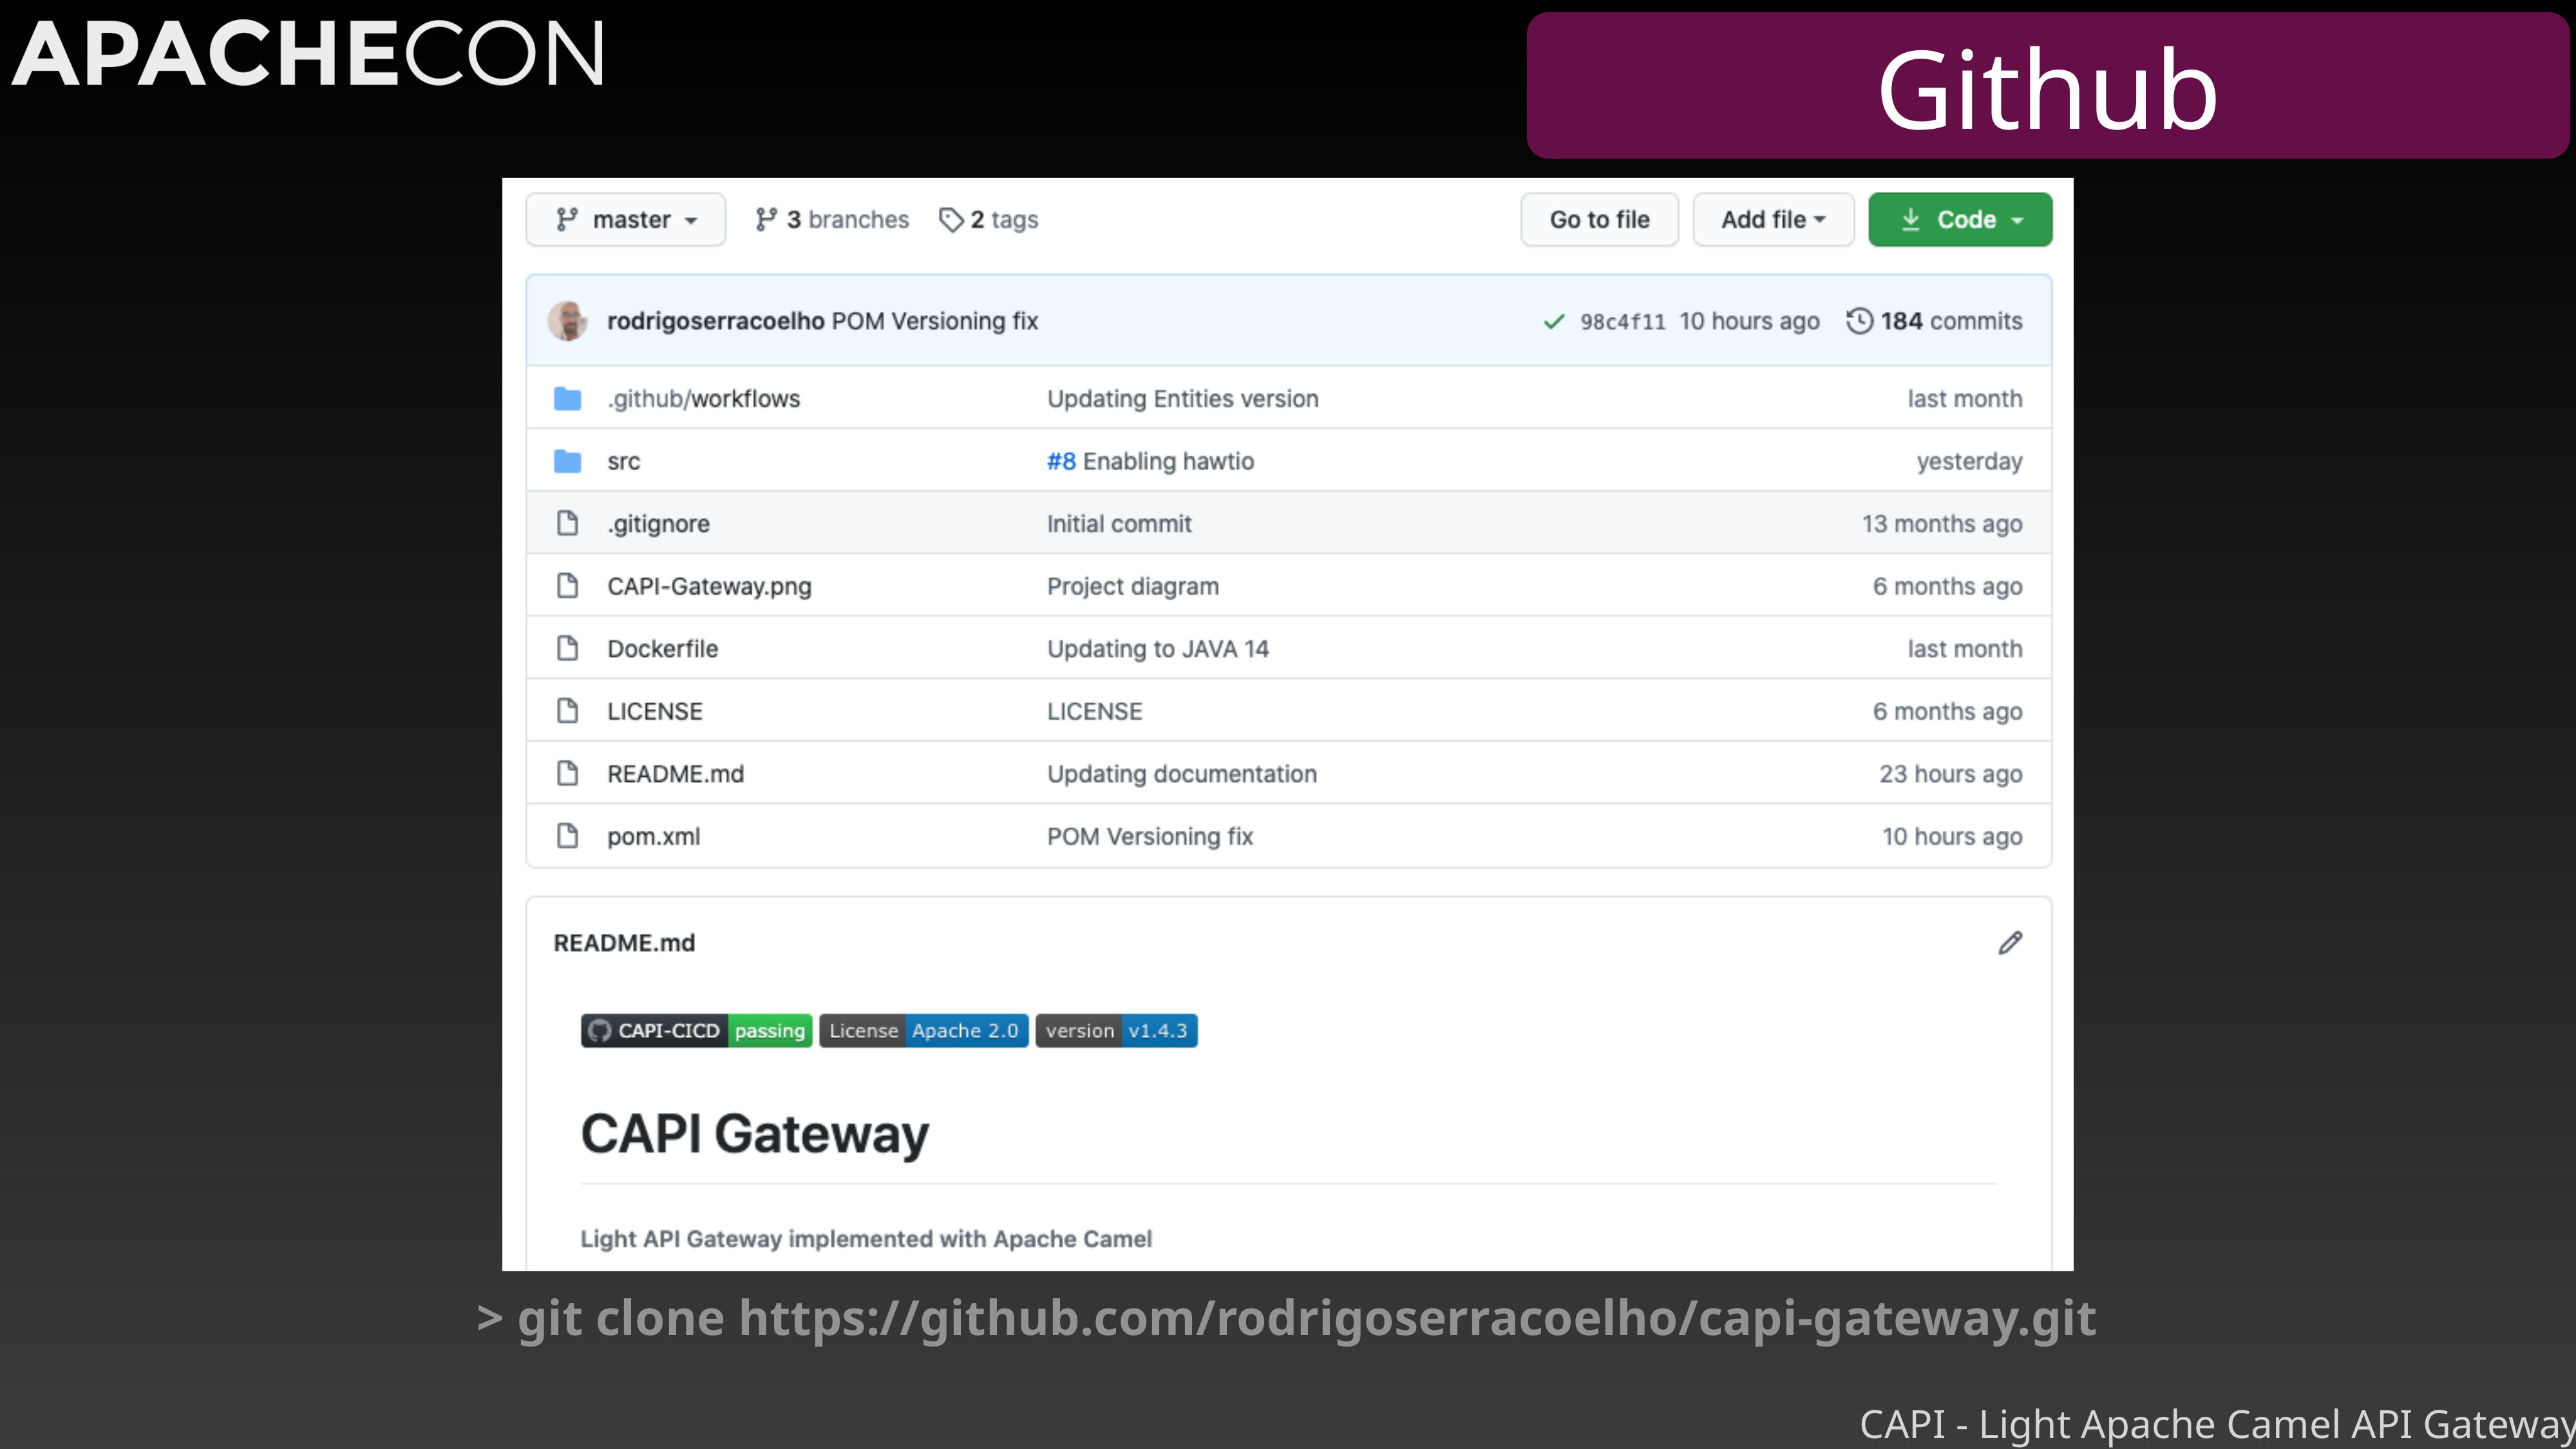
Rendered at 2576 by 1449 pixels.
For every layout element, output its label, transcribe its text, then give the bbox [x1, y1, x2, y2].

text_box > git clone https://github.com/rodrigoserracoelho/capi-gateway.git [471, 1282, 2105, 1351]
picture [11, 19, 602, 86]
subtitle CAPI - Light Apache Camel API Gateway [1066, 1394, 2576, 1449]
text_box Github [1526, 12, 2571, 159]
picture [502, 178, 2074, 1271]
